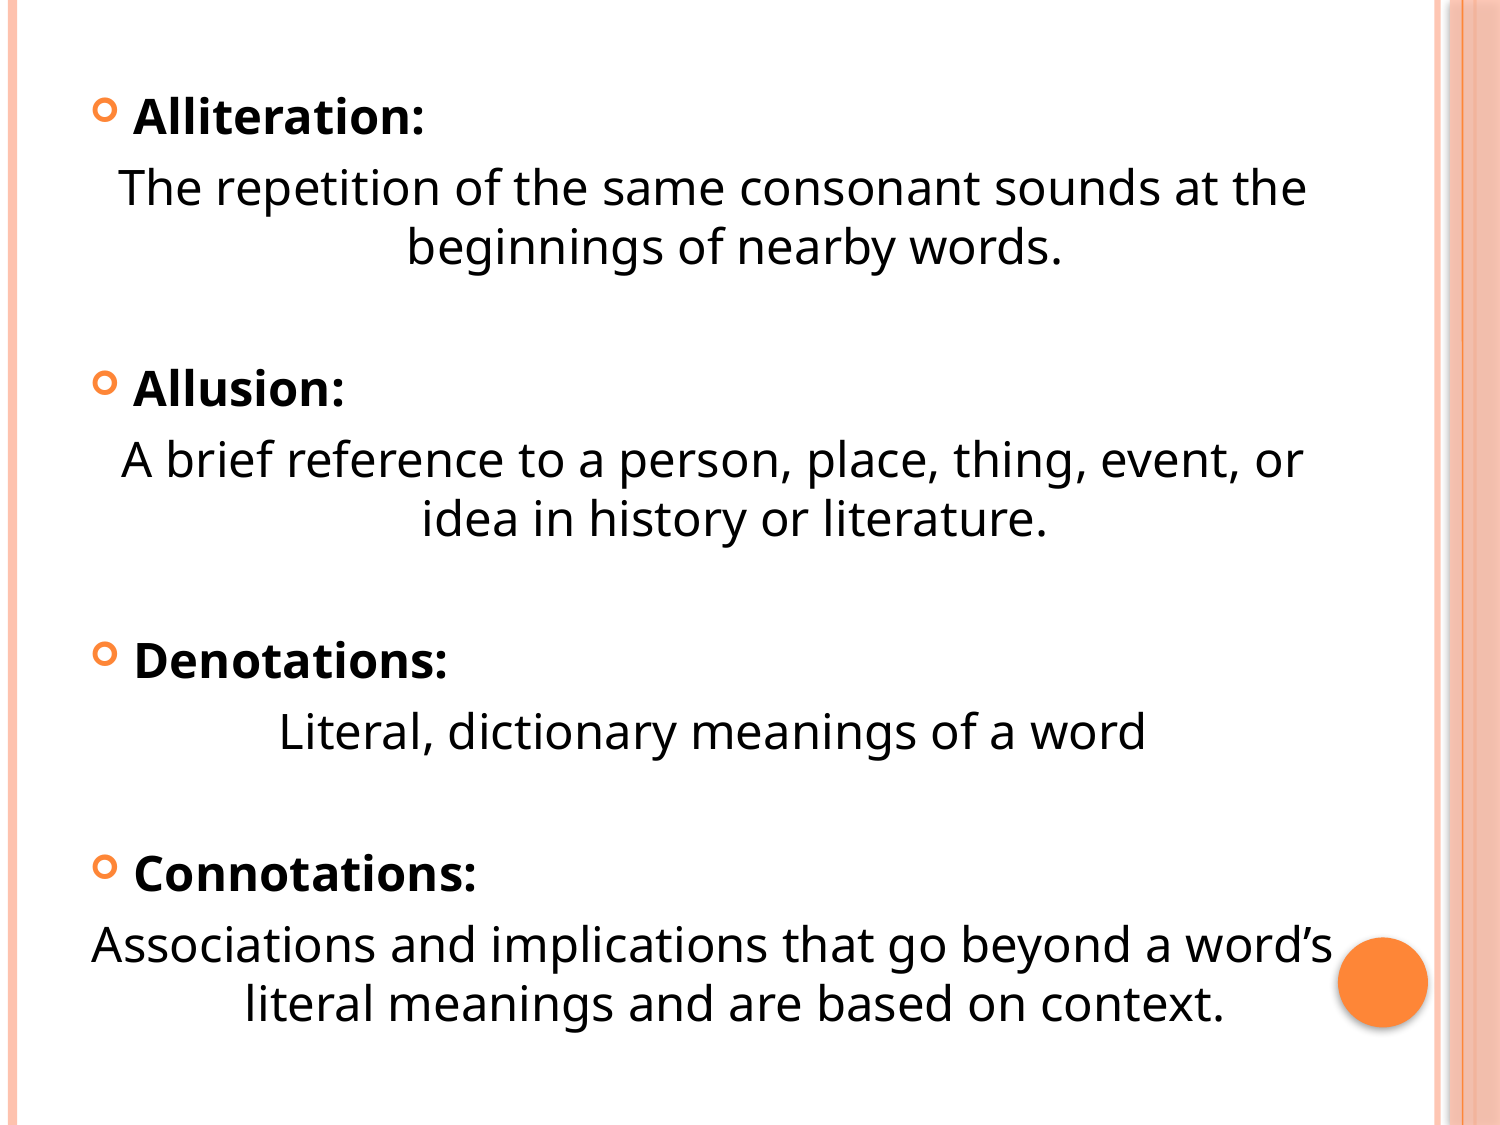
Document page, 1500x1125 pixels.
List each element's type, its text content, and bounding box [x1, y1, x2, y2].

list Alliteration: The repetition of the same consonant sounds at the beginnings of nearby words. Allusion: A brief reference to a person, place, thing, event, or idea in history or literature. Denotations: Literal, dictionary meanings of a word Connotations: Associations and implications that go beyond a word’s literal meanings and are based on context. [75, 78, 1353, 1047]
